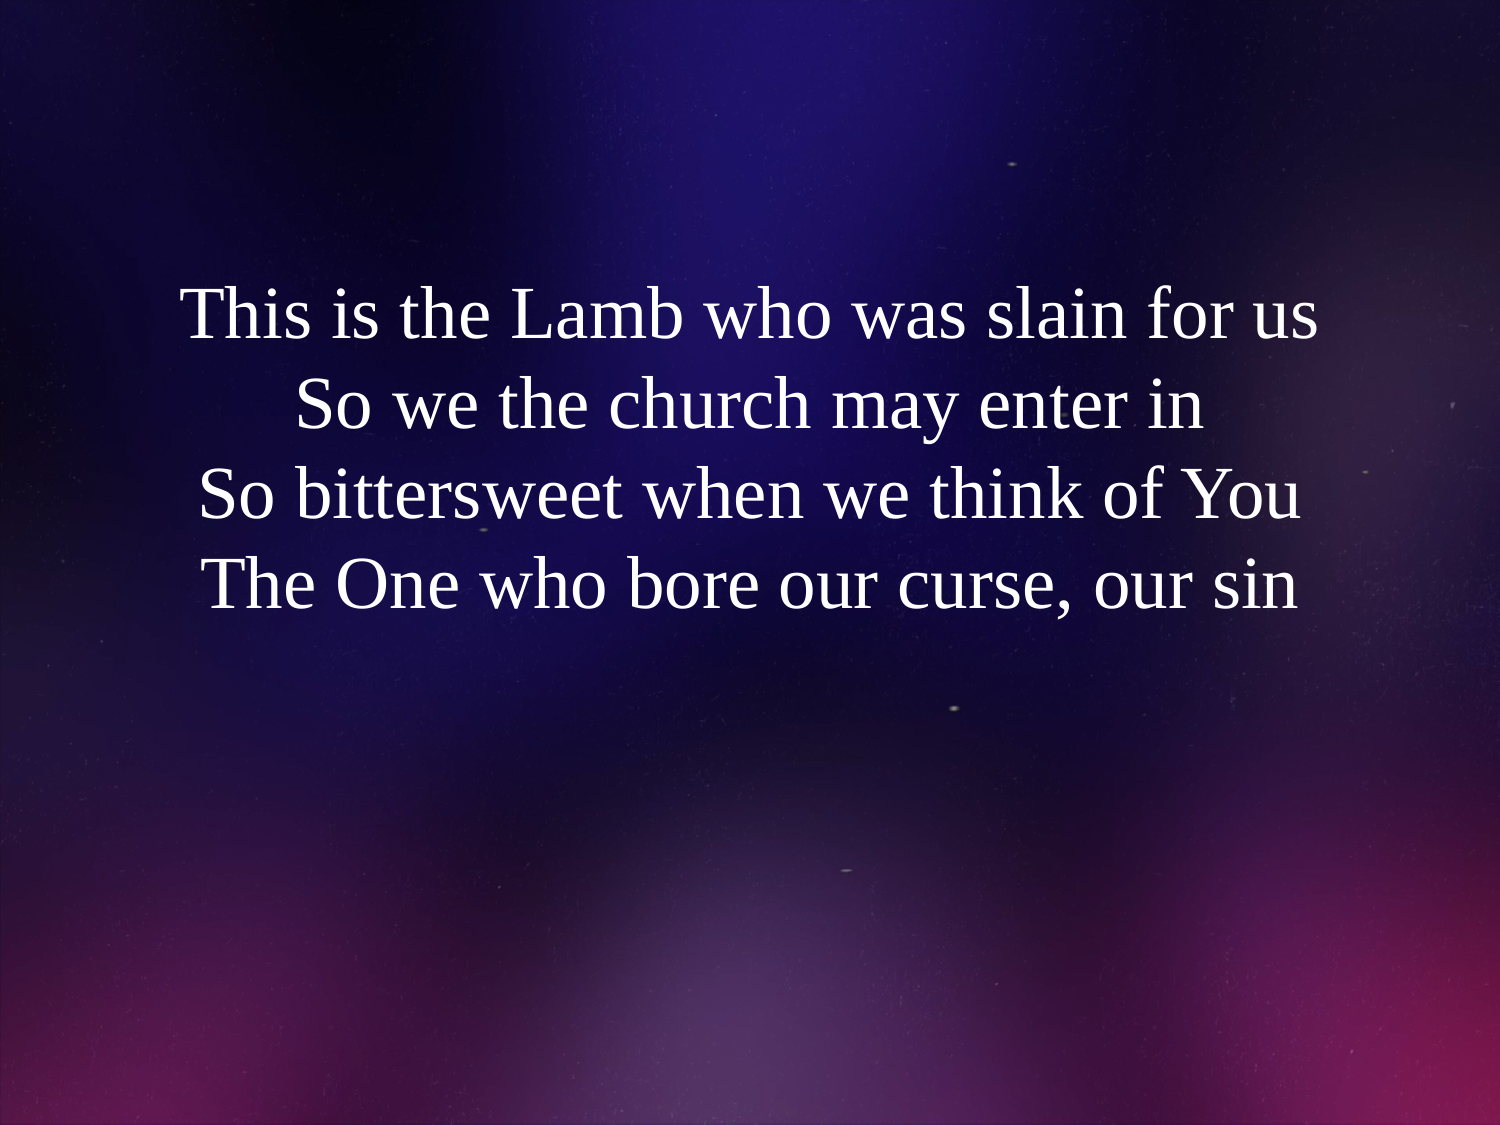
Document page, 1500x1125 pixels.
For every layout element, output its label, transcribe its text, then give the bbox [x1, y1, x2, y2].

title This is the Lamb who was slain for us So we the church may enter in So bittersweet when we think of You The One who bore our curse, our sin [76, 350, 1424, 538]
picture [0, 0, 1500, 1125]
